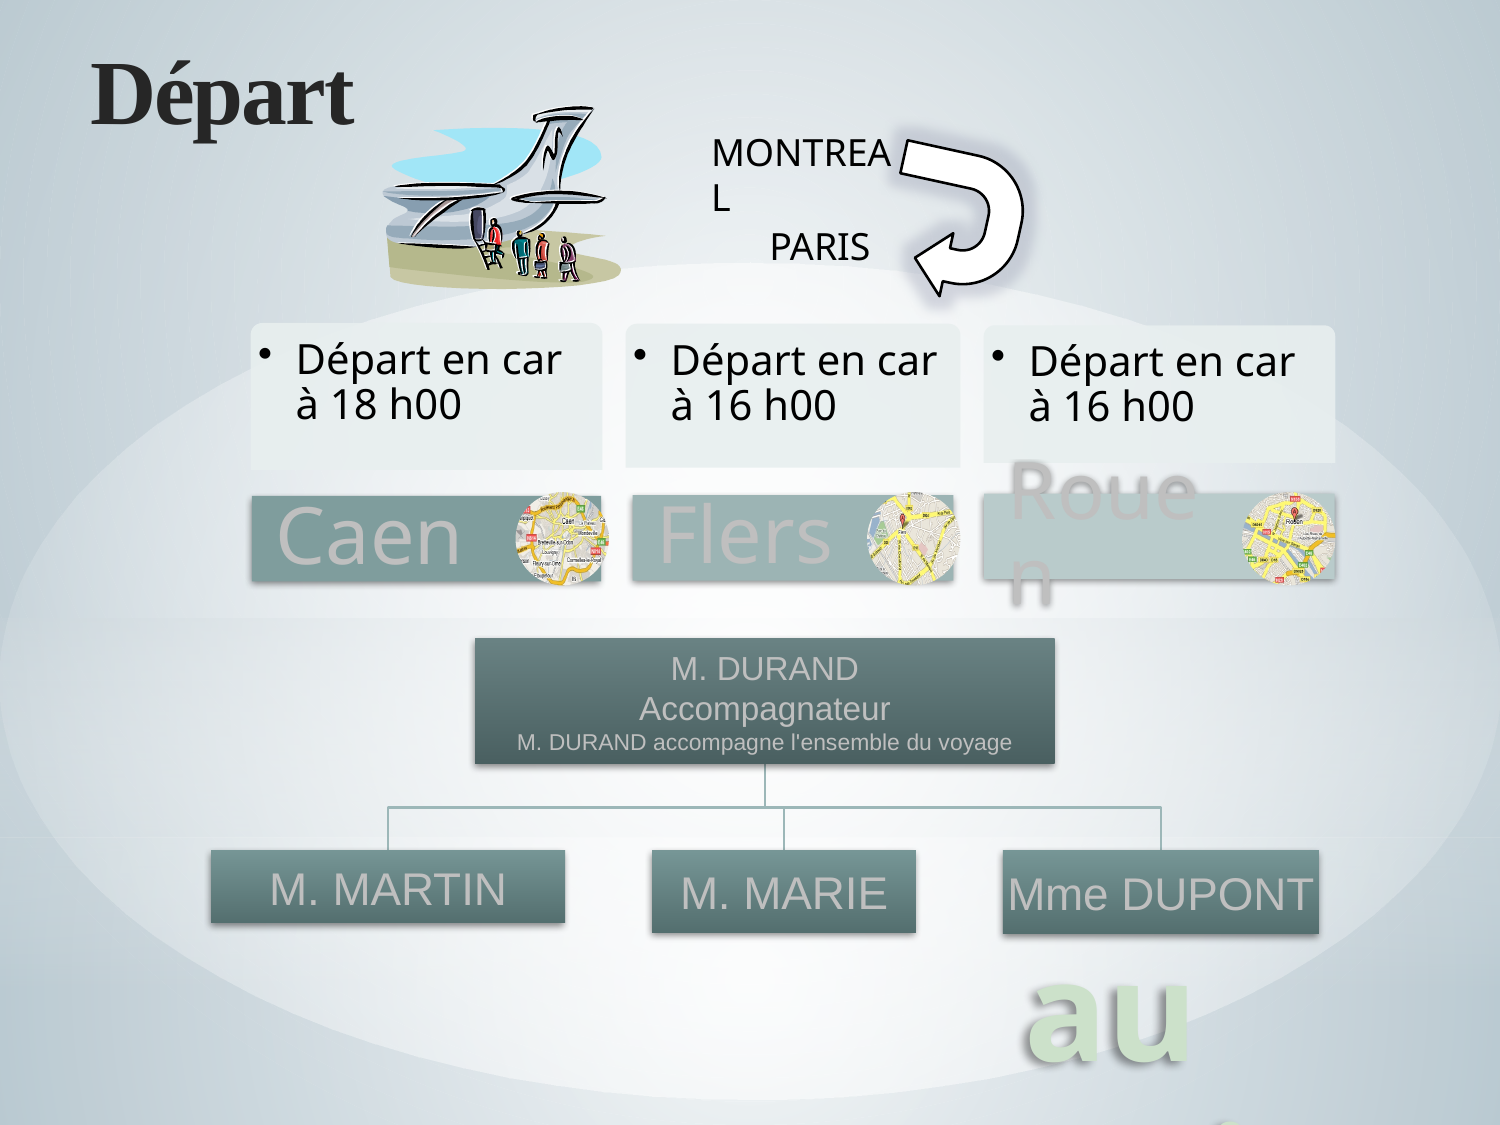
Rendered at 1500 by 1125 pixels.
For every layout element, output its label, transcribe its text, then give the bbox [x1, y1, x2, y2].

title Départ [75, 24, 610, 225]
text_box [210, 597, 1320, 976]
text_box PARIS [754, 227, 886, 276]
text_box MONTREAL [696, 122, 916, 227]
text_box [249, 316, 1337, 610]
text_box au revoir [797, 916, 1424, 1125]
picture [377, 100, 627, 295]
text_box [913, 140, 1025, 298]
